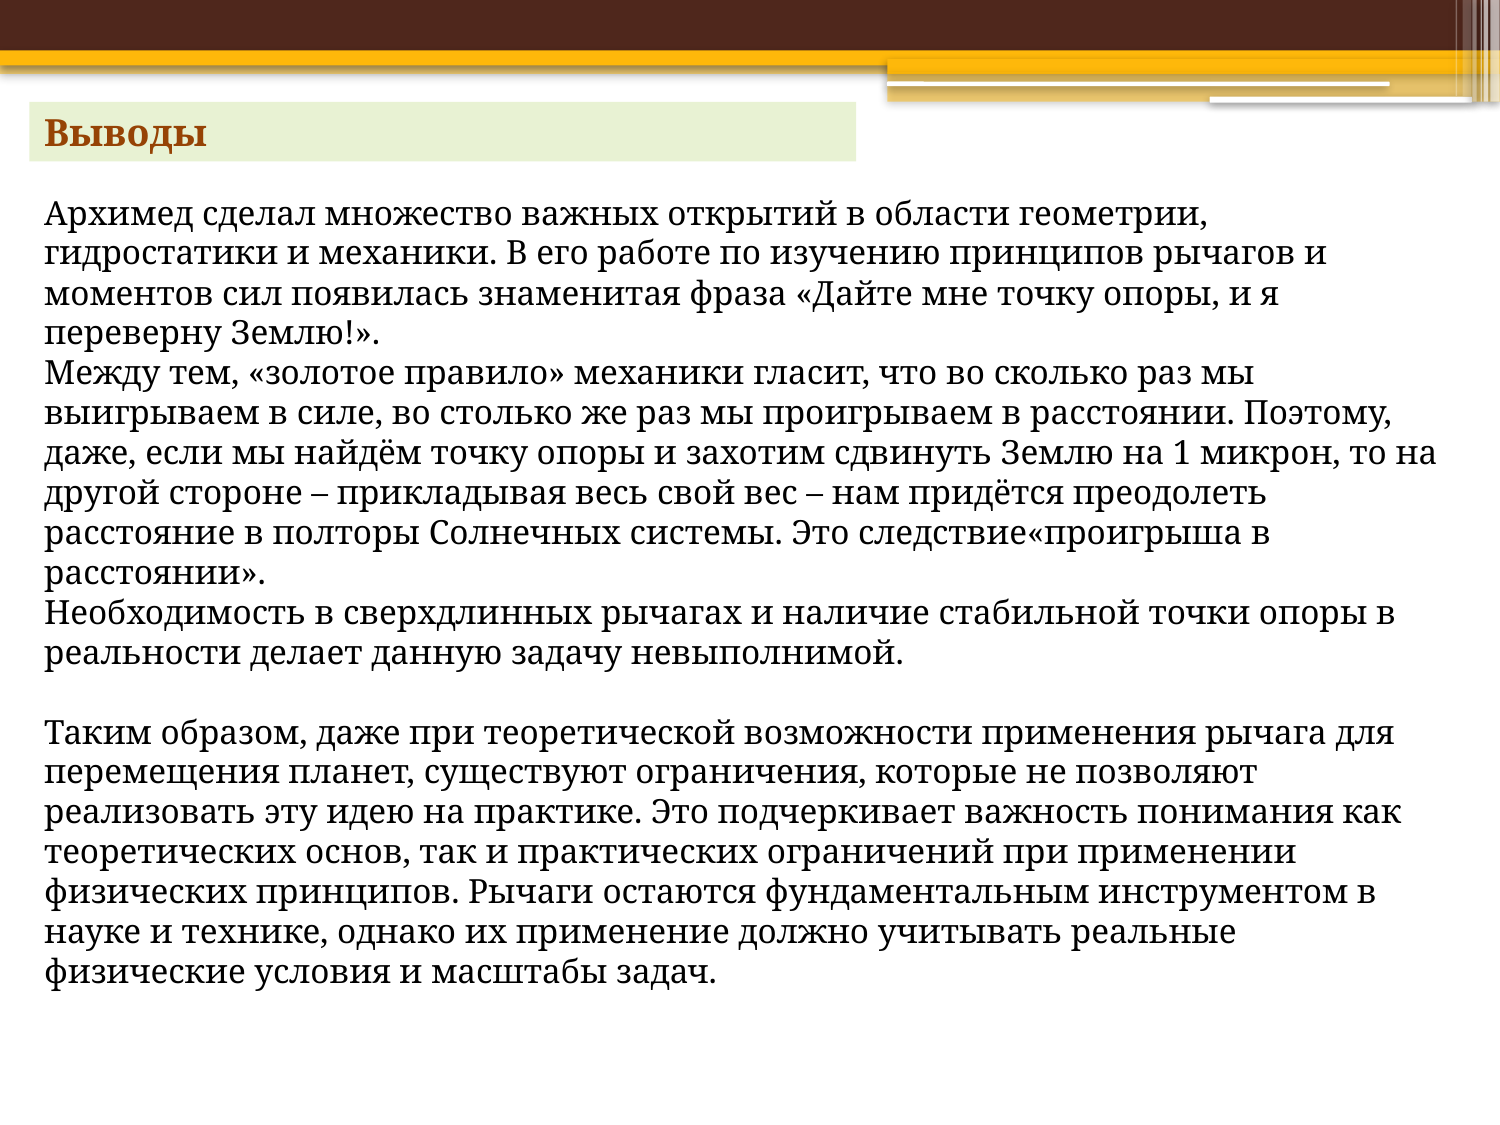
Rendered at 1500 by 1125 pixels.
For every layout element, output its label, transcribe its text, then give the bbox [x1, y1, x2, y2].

text_box Архимед сделал множество важных открытий в области геометрии, гидростатики и механики. В его работе по изучению принципов рычагов и моментов сил появилась знаменитая фраза «Дайте мне точку опоры, и я переверну Землю!». Между тем, «золотое правило» механики гласит, что во сколько раз мы выигрываем в силе, во столько же раз мы проигрываем в расстоянии. Поэтому, даже, если мы найдём точку опоры и захотим сдвинуть Землю на 1 микрон, то на другой стороне – прикладывая весь свой вес – нам придётся преодолеть расстояние в полторы Солнечных системы. Это следствие«проигрыша в расстоянии». Необходимость в сверхдлинных рычагах и наличие стабильной точки опоры в реальности делает данную задачу невыполнимой. Таким образом, даже при теоретической возможности применения рычага для перемещения планет, существуют ограничения, которые не позволяют реализовать эту идею на практике. Это подчеркивает важность понимания как теоретических основ, так и практических ограничений при применении физических принципов. Рычаги остаются фундаментальным инструментом в науке и технике, однако их применение должно учитывать реальные физические условия и масштабы задач. [29, 184, 1459, 998]
text_box Выводы [29, 101, 857, 162]
